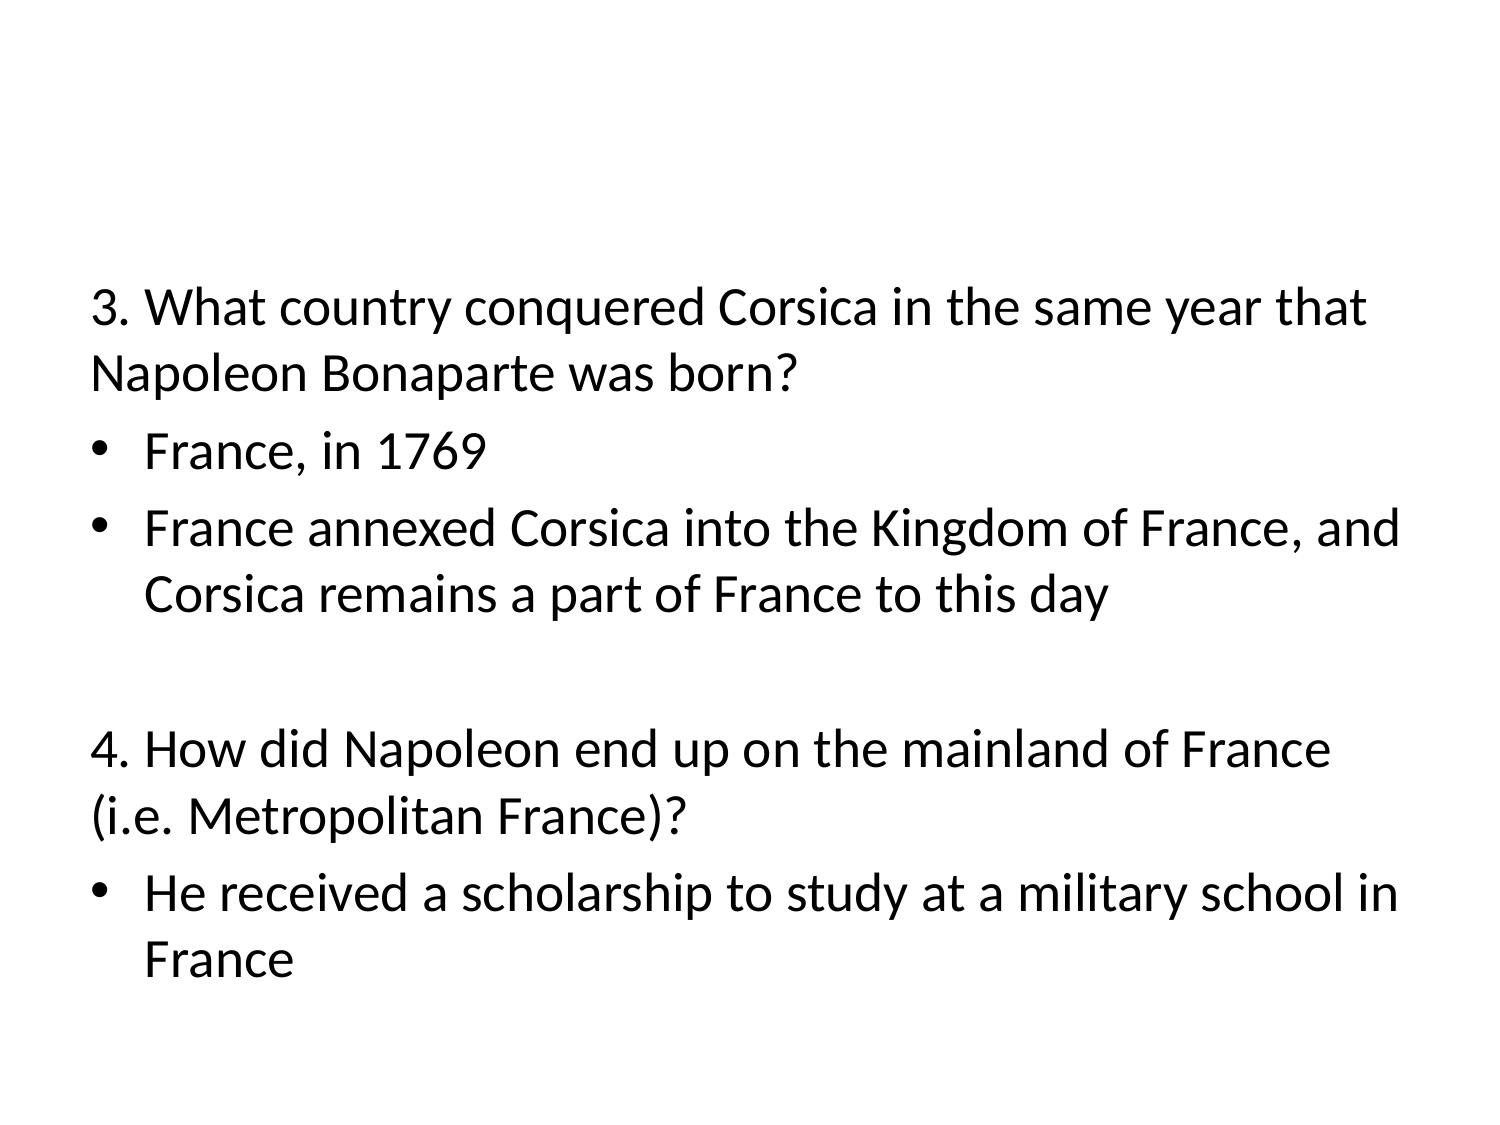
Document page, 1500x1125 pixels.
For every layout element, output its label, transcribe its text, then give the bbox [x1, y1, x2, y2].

list 3. What country conquered Corsica in the same year that Napoleon Bonaparte was born? France, in 1769 France annexed Corsica into the Kingdom of France, and Corsica remains a part of France to this day 4. How did Napoleon end up on the mainland of France (i.e. Metropolitan France)? He received a scholarship to study at a military school in France [75, 262, 1425, 1005]
